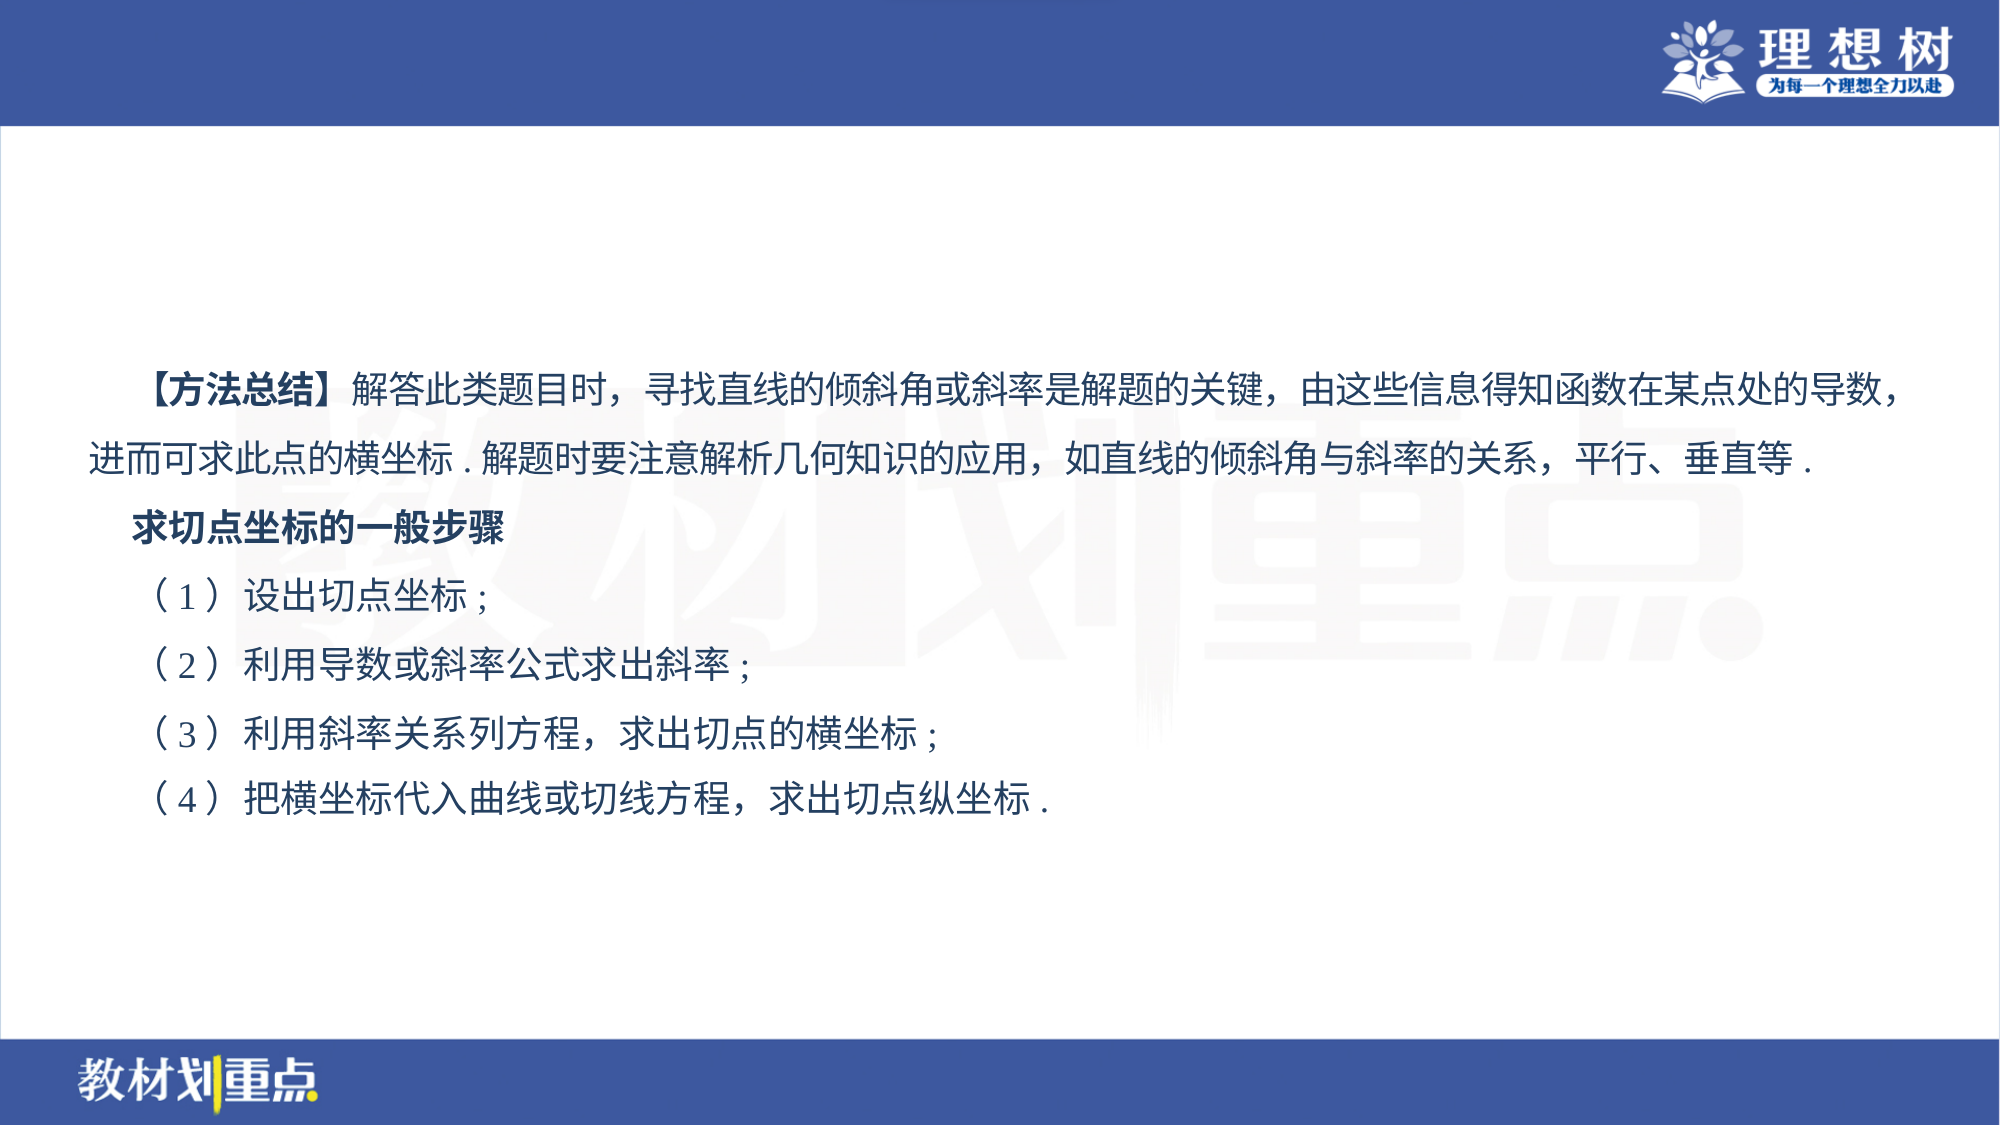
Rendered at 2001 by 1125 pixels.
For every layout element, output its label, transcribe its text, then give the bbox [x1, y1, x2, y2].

picture [0, 0, 2000, 1125]
text_box 【方法总结】解答此类题目时，寻找直线的倾斜角或斜率是解题的关键，由这些信息得知函数在某点处的导数， 进而可求此点的横坐标.解题时要注意解析几何知识的应用，如直线的倾斜角与斜率的关系，平行、垂直等. 求切点坐标的一般步骤 （1）设出切点坐标; （2）利用导数或斜率公式求出斜率; （3）利用斜率关系列方程，求出切点的横坐标; （4）把横坐标代入曲线或切线方程，求出切点纵坐标. [88, 342, 1911, 813]
